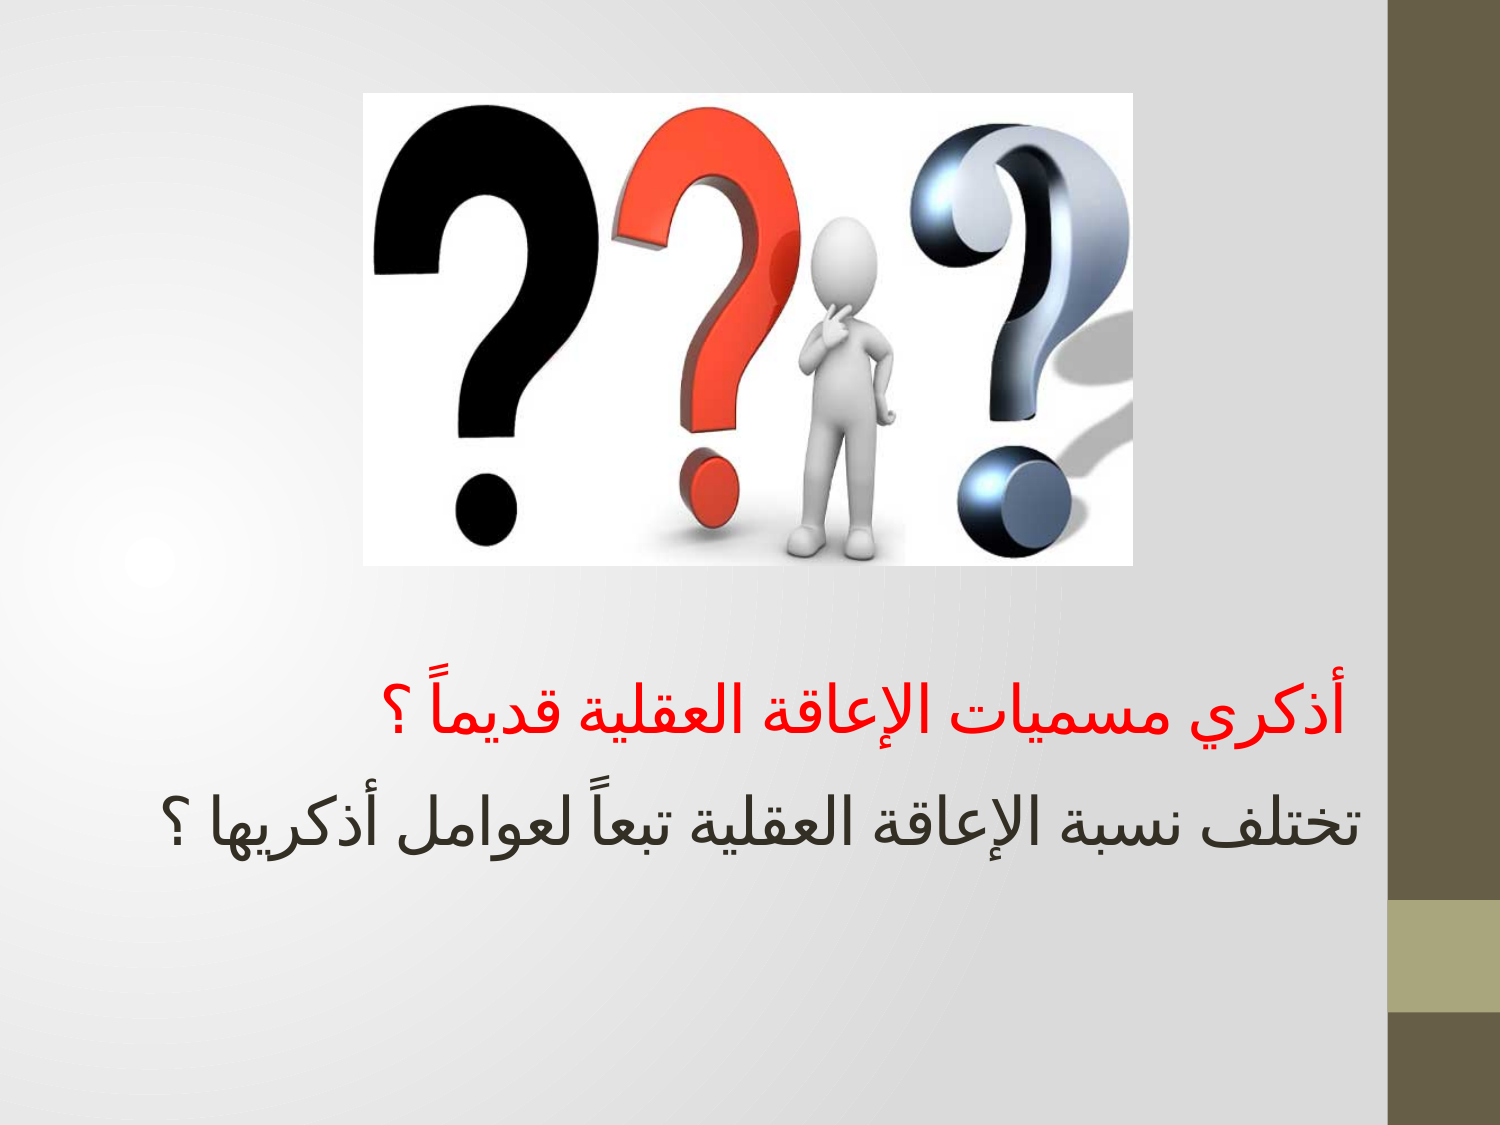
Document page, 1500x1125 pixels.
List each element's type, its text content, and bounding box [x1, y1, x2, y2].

title أذكري مسميات الإعاقة العقلية قديماً ؟ تختلف نسبة الإعاقة العقلية تبعاً لعوامل أذكريها ؟ [58, 632, 1409, 941]
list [362, 93, 1134, 566]
